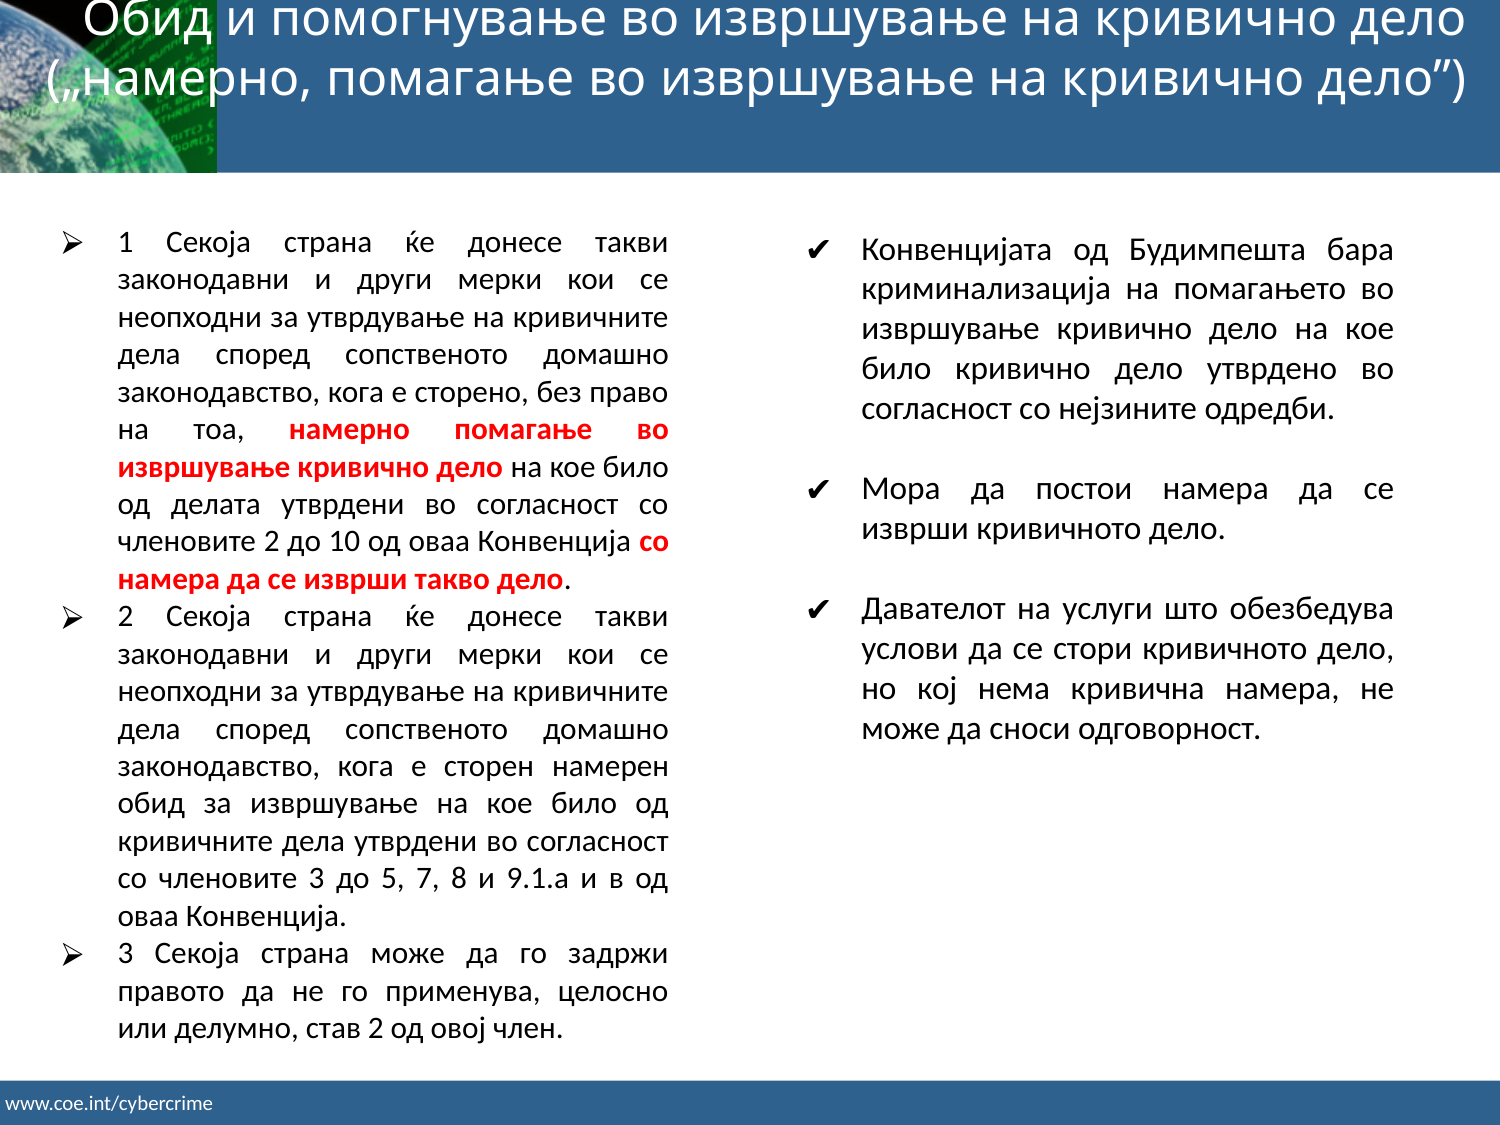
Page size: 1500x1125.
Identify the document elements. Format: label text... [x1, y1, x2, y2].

text_box Конвенцијата од Будимпешта бара криминализација на помагањето во извршување кривично дело на кое било кривично дело утврдено во согласност со нејзините одредби. Мора да постои намера да се изврши кривичното дело. Давателот на услуги што обезбедува услови да се стори кривичното дело, но кој нема кривична намера, не може да сноси одговорност. [789, 219, 1410, 754]
picture [0, 114, 217, 173]
text_box Обид и помогнување во извршување на кривично дело („намерно, помагање во извршување на кривично дело”) [0, 0, 1483, 114]
text_box 1 Секоја страна ќе донесе такви законодавни и други мерки кои се неопходни за утврдување на кривичните дела според сопственото домашно законодавство, кога е сторено, без право на тоа, намерно помагање во извршување кривично дело на кое било од делата утврдени во согласност со членовите 2 до 10 од оваа Конвенција со намера да се изврши такво дело. 2 Секоја страна ќе донесе такви законодавни и други мерки кои се неопходни за утврдување на кривичните дела според сопственото домашно законодавство, кога е сторен намерен обид за извршување на кое било од кривичните дела утврдени во согласност со членовите 3 до 5, 7, 8 и 9.1.а и в од оваа Конвенција. 3 Секоја страна може да го задржи правото да не го применува, целосно или делумно, став 2 од овој член. [46, 213, 685, 1053]
